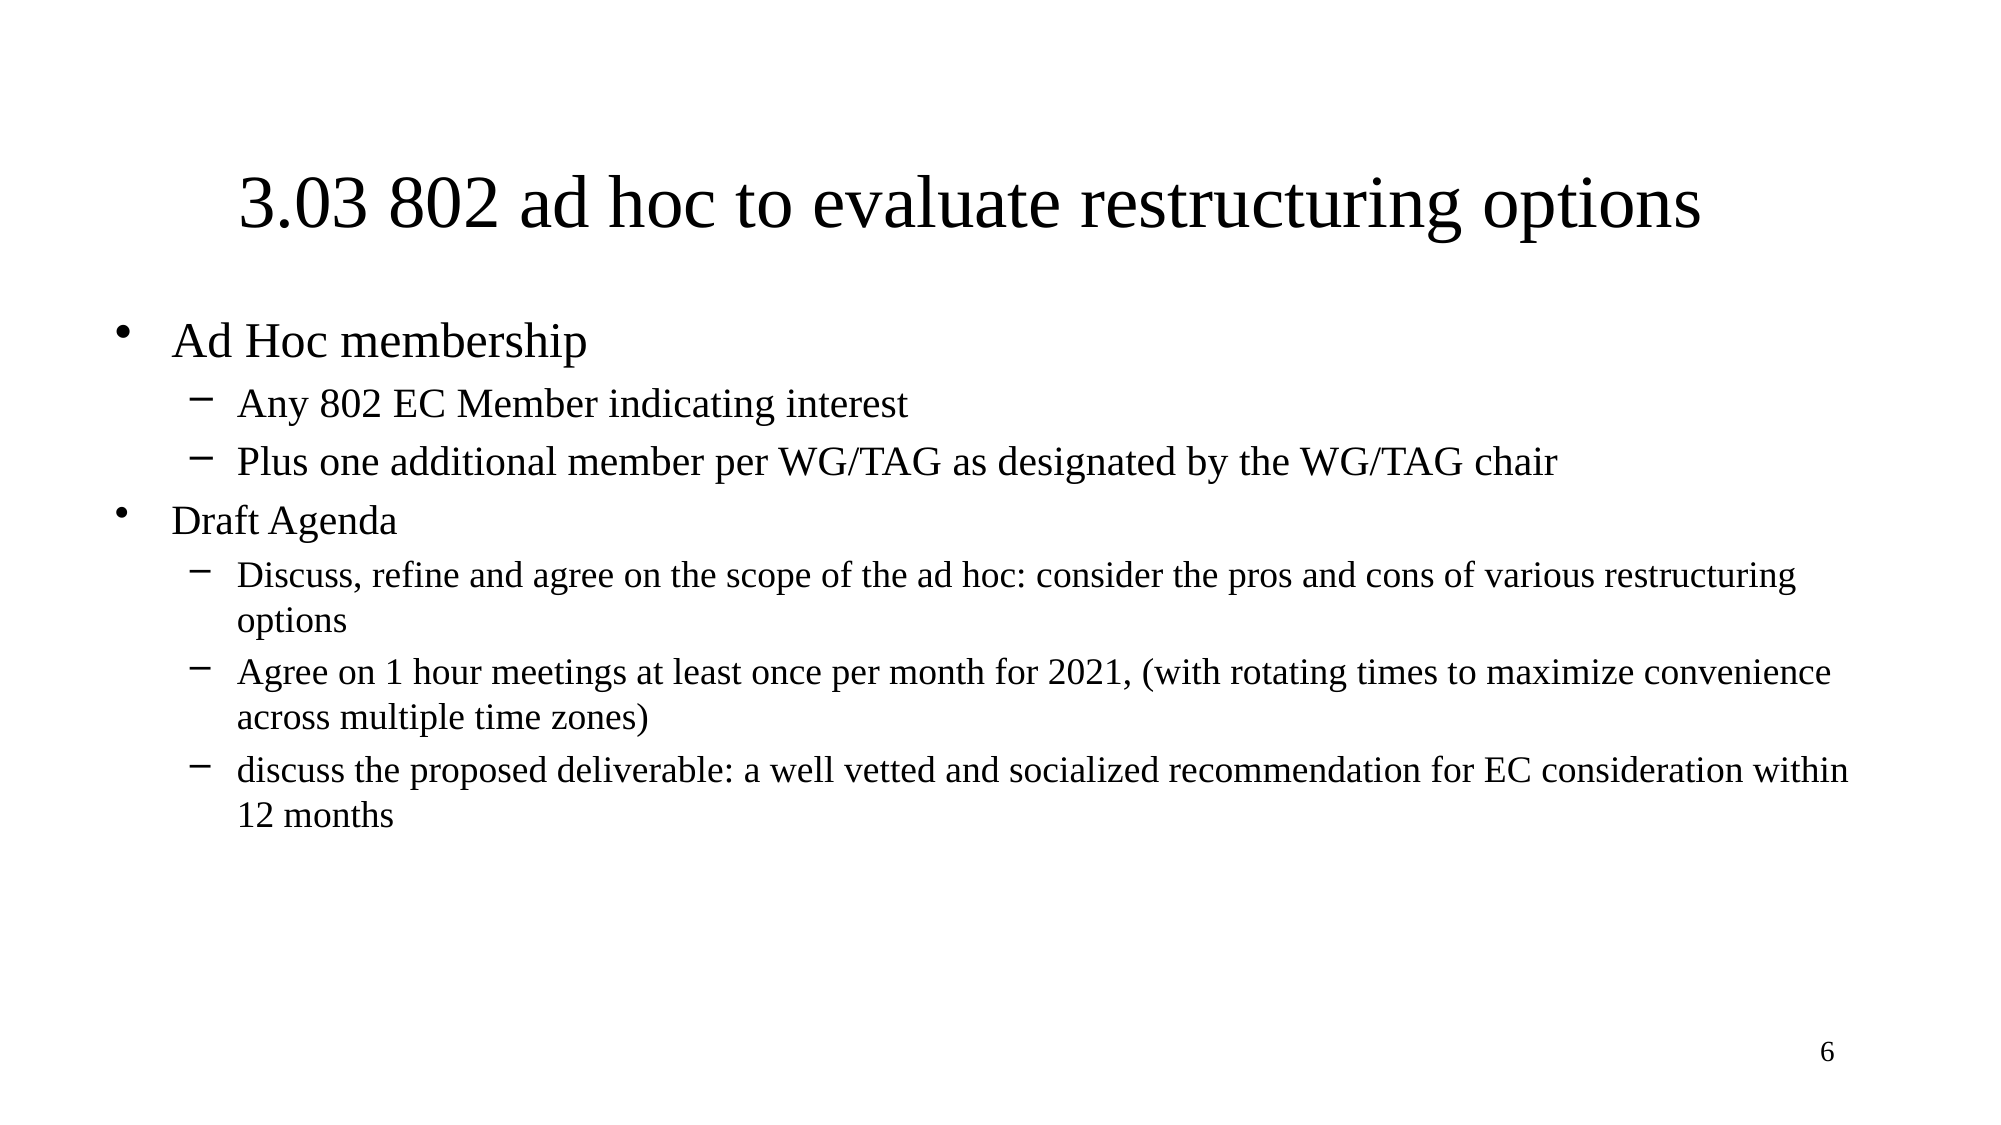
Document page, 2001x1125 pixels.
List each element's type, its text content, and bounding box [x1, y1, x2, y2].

slide_number 6 [1433, 1024, 1851, 1101]
title 3.03 802 ad hoc to evaluate restructuring options [62, 99, 1901, 288]
list Ad Hoc membership Any 802 EC Member indicating interest Plus one additional member per WG/TAG as designated by the WG/TAG chair Draft Agenda Discuss, refine and agree on the scope of the ad hoc: consider the pros and cons of various restructuring options Agree on 1 hour meetings at least once per month for 2021, (with rotating times to maximize convenience across multiple time zones) discuss the proposed deliverable: a well vetted and socialized recommendation for EC consideration within 12 months [99, 299, 1888, 1063]
